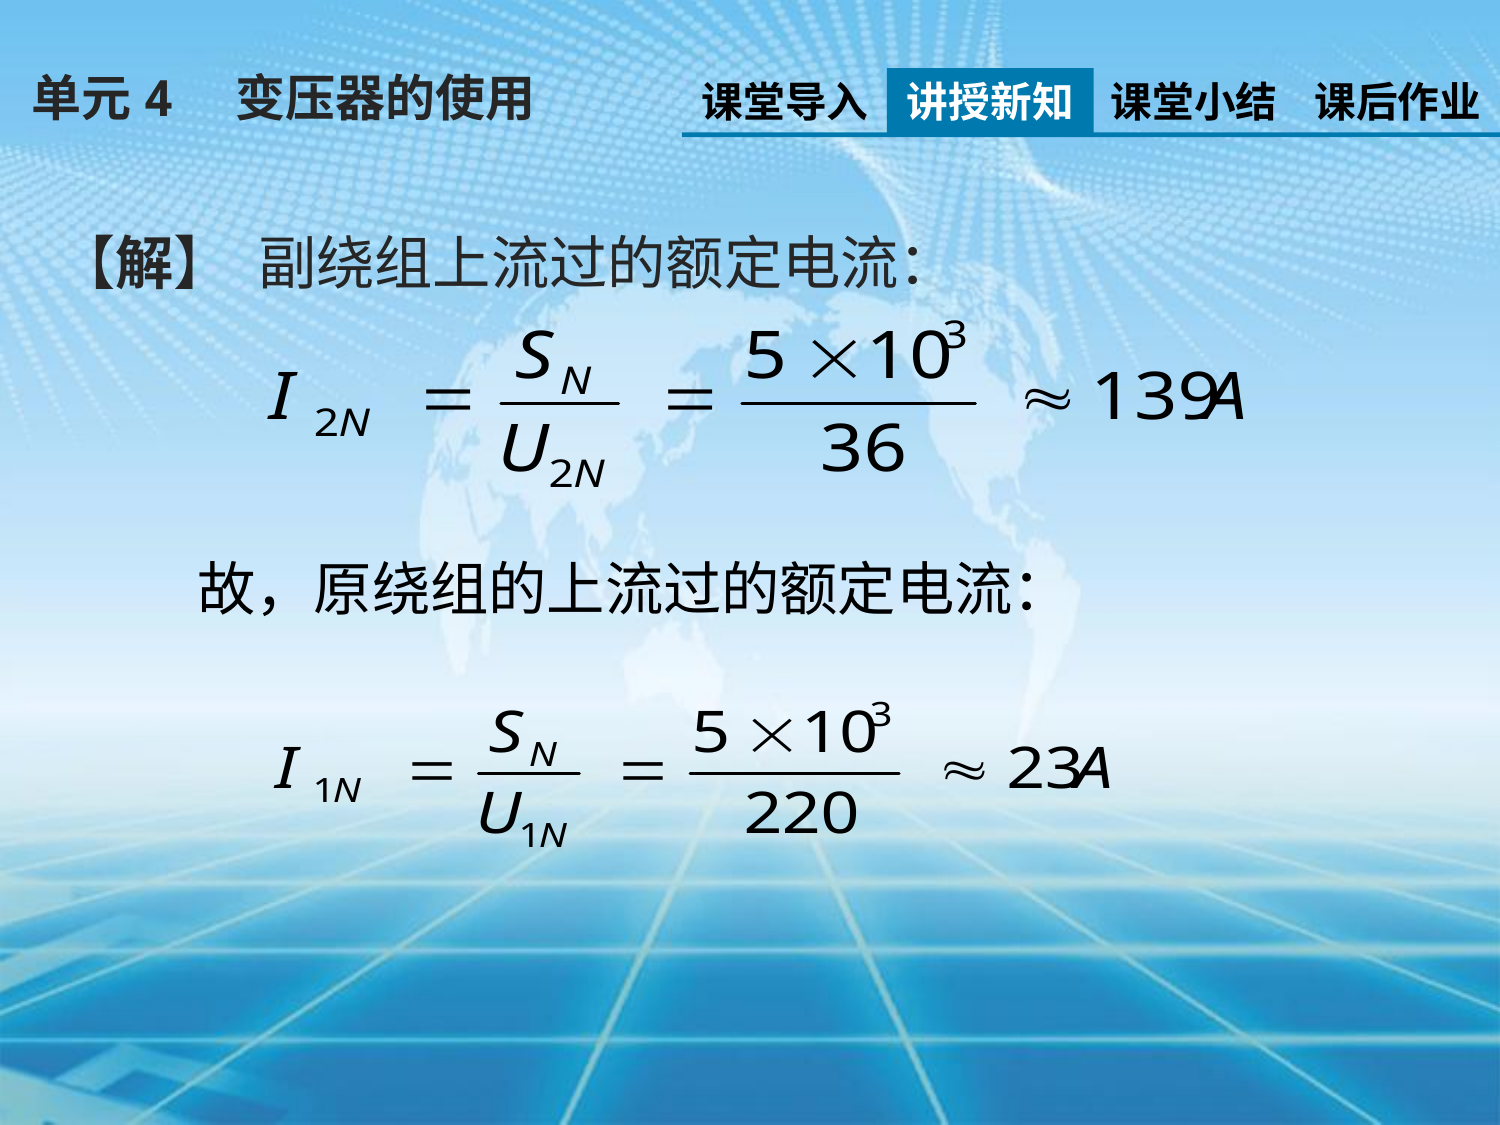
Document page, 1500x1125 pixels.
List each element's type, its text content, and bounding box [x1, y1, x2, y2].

text_box 【解】 副绕组上流过的额定电流： [42, 218, 972, 304]
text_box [16, 59, 1500, 135]
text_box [263, 304, 1257, 502]
text_box 故，原绕组的上流过的额定电流： [182, 544, 1087, 630]
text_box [269, 687, 1127, 861]
picture [0, 0, 1500, 1125]
